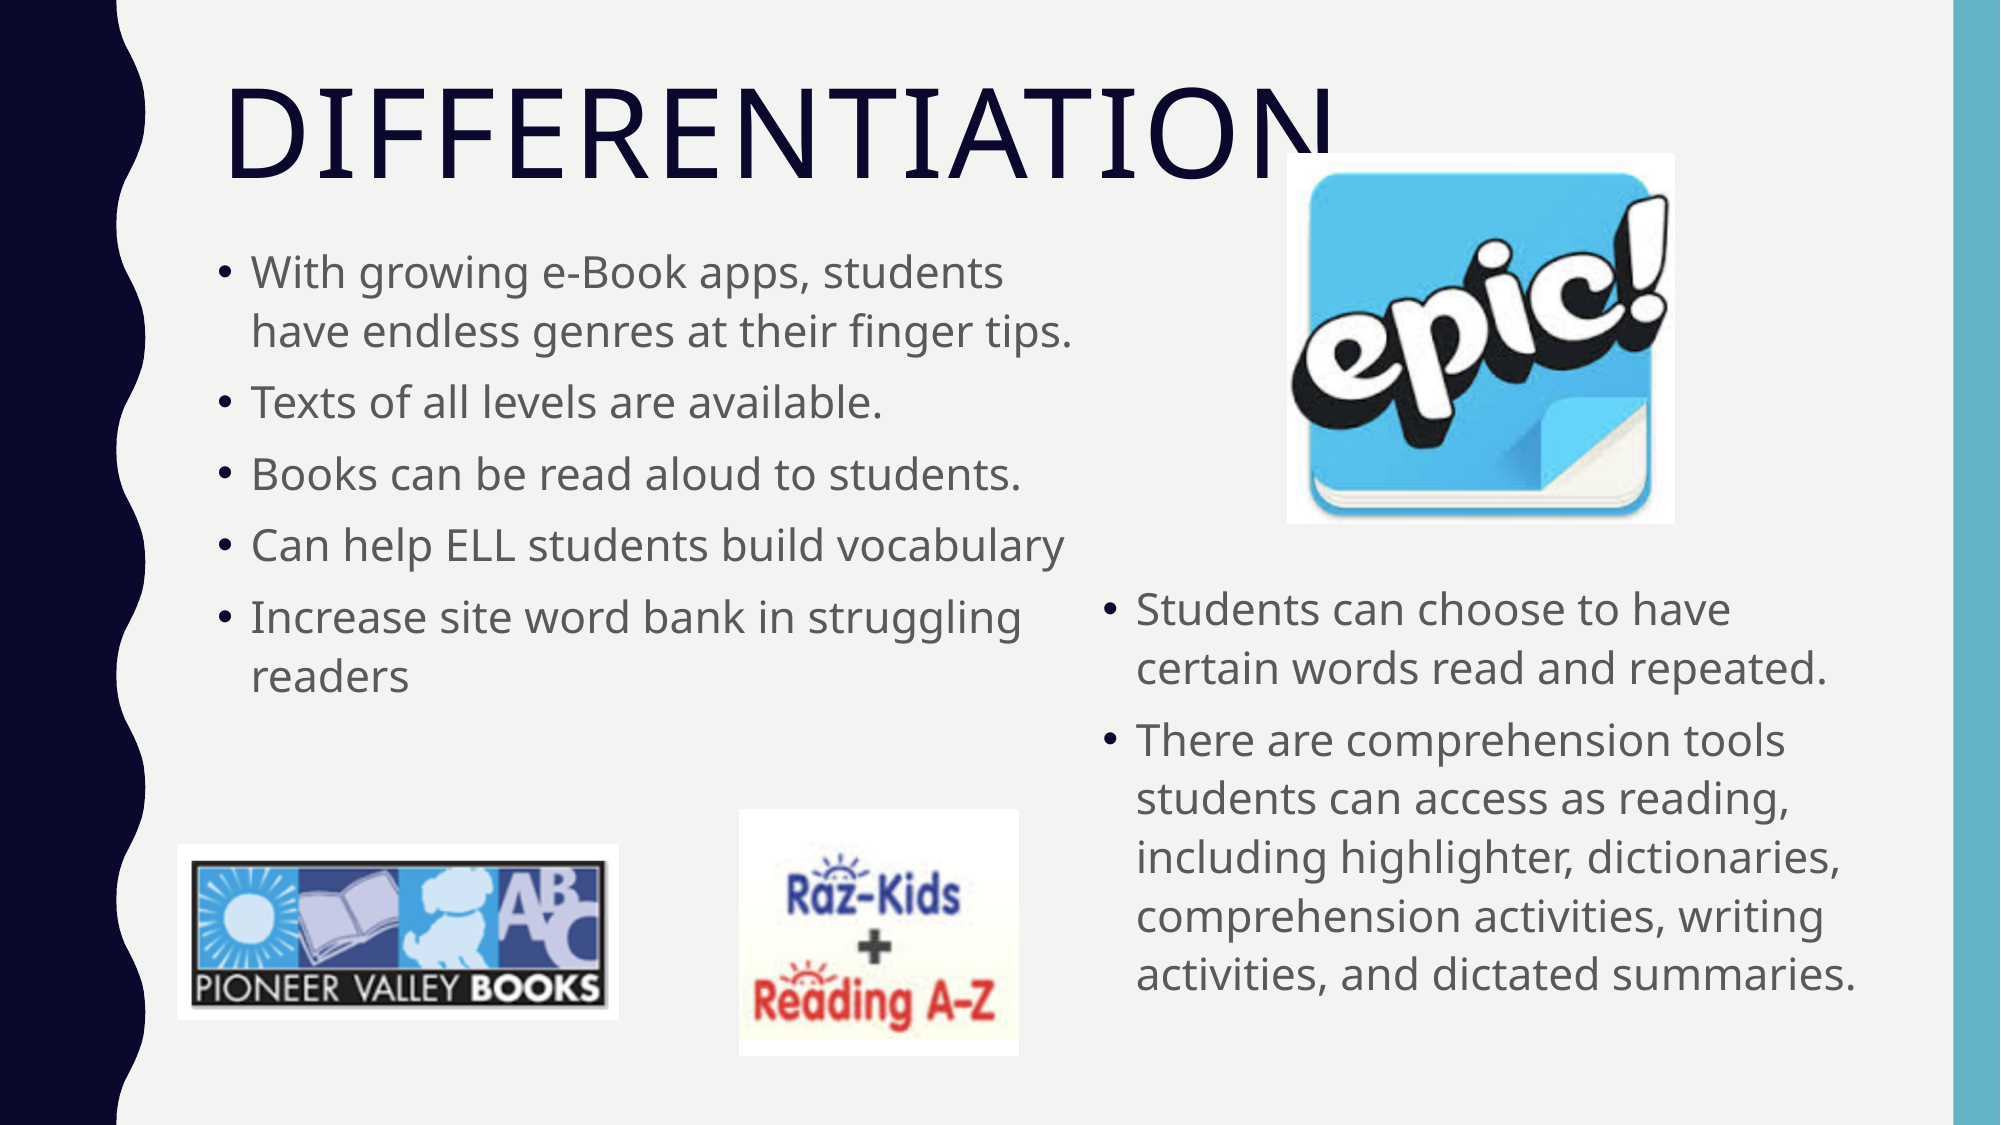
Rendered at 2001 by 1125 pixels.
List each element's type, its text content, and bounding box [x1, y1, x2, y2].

picture [1287, 153, 1675, 524]
picture [177, 844, 619, 1020]
list With growing e-Book apps, students have endless genres at their finger tips. Texts of all levels are available. Books can be read aloud to students. Can help ELL students build vocabulary Increase site word bank in struggling readers [202, 231, 1109, 817]
picture [739, 809, 1019, 1056]
title Differentiation [205, 62, 1875, 232]
list Students can choose to have certain words read and repeated. There are comprehension tools students can access as reading, including highlighter, dictionaries, comprehension activities, writing activities, and dictated summaries. [1087, 568, 1875, 1065]
